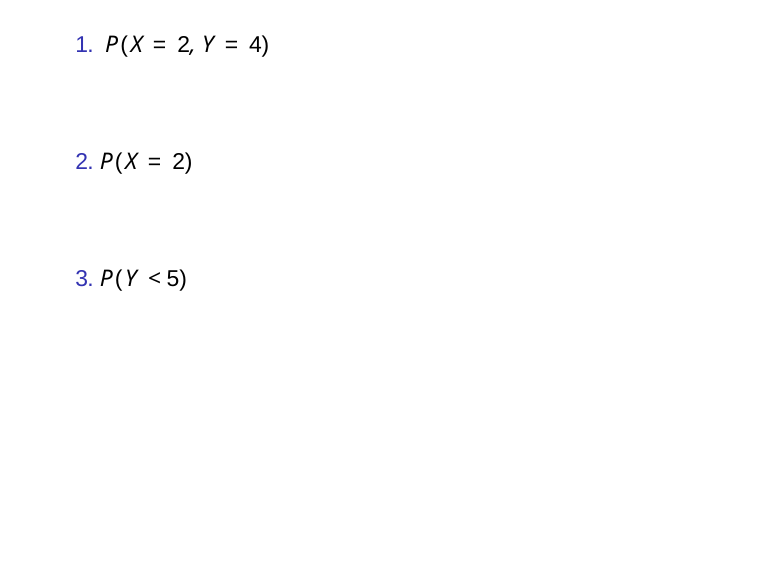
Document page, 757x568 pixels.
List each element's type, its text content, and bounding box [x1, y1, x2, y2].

text_box 2. P(X = 2) [73, 144, 201, 174]
text_box 1. P(X = 2, Y = 4) [73, 27, 272, 57]
text_box 3. P(Y < 5) [73, 261, 202, 291]
